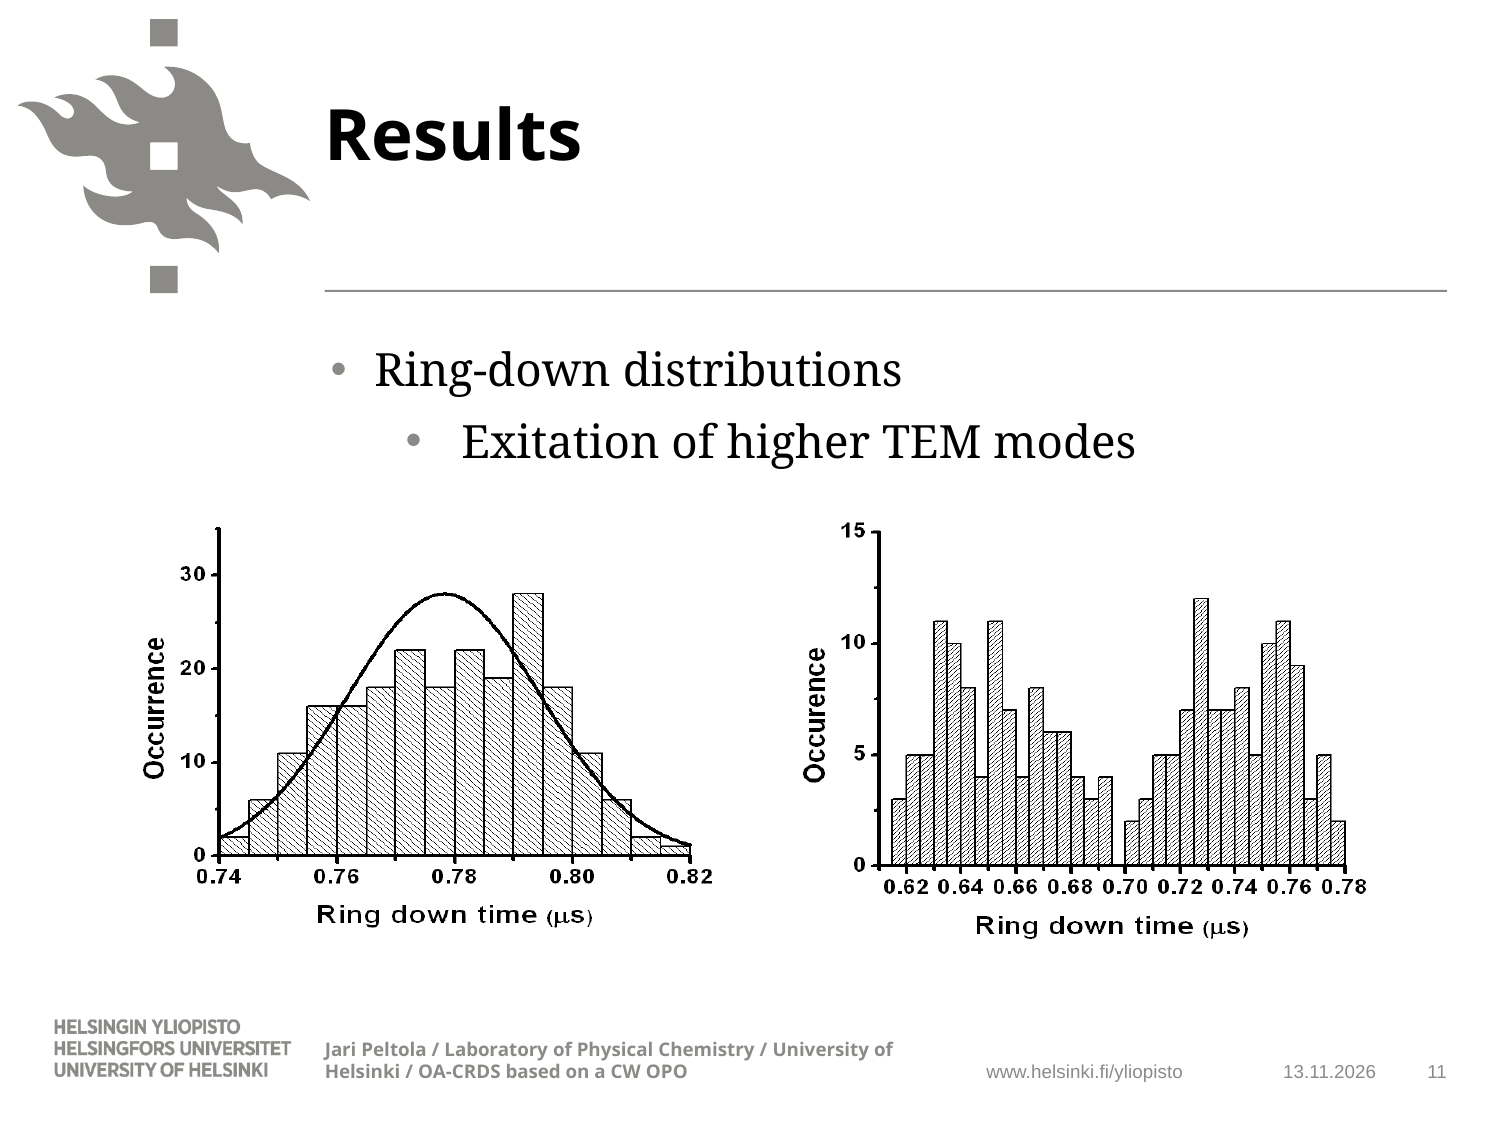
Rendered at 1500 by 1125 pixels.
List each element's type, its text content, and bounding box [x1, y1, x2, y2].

picture [53, 1017, 292, 1079]
picture [100, 497, 751, 959]
footer Jari Peltola / Laboratory of Physical Chemistry / University of Helsinki / OA-CRDS based on a CW OPO [324, 1011, 916, 1083]
title Results [324, 89, 1448, 280]
text_box Ring-down distributions Exitation of higher TEM modes [330, 340, 1453, 1003]
slide_number 11 [1376, 1011, 1447, 1083]
picture [761, 485, 1405, 971]
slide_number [1230, 1011, 1376, 1083]
